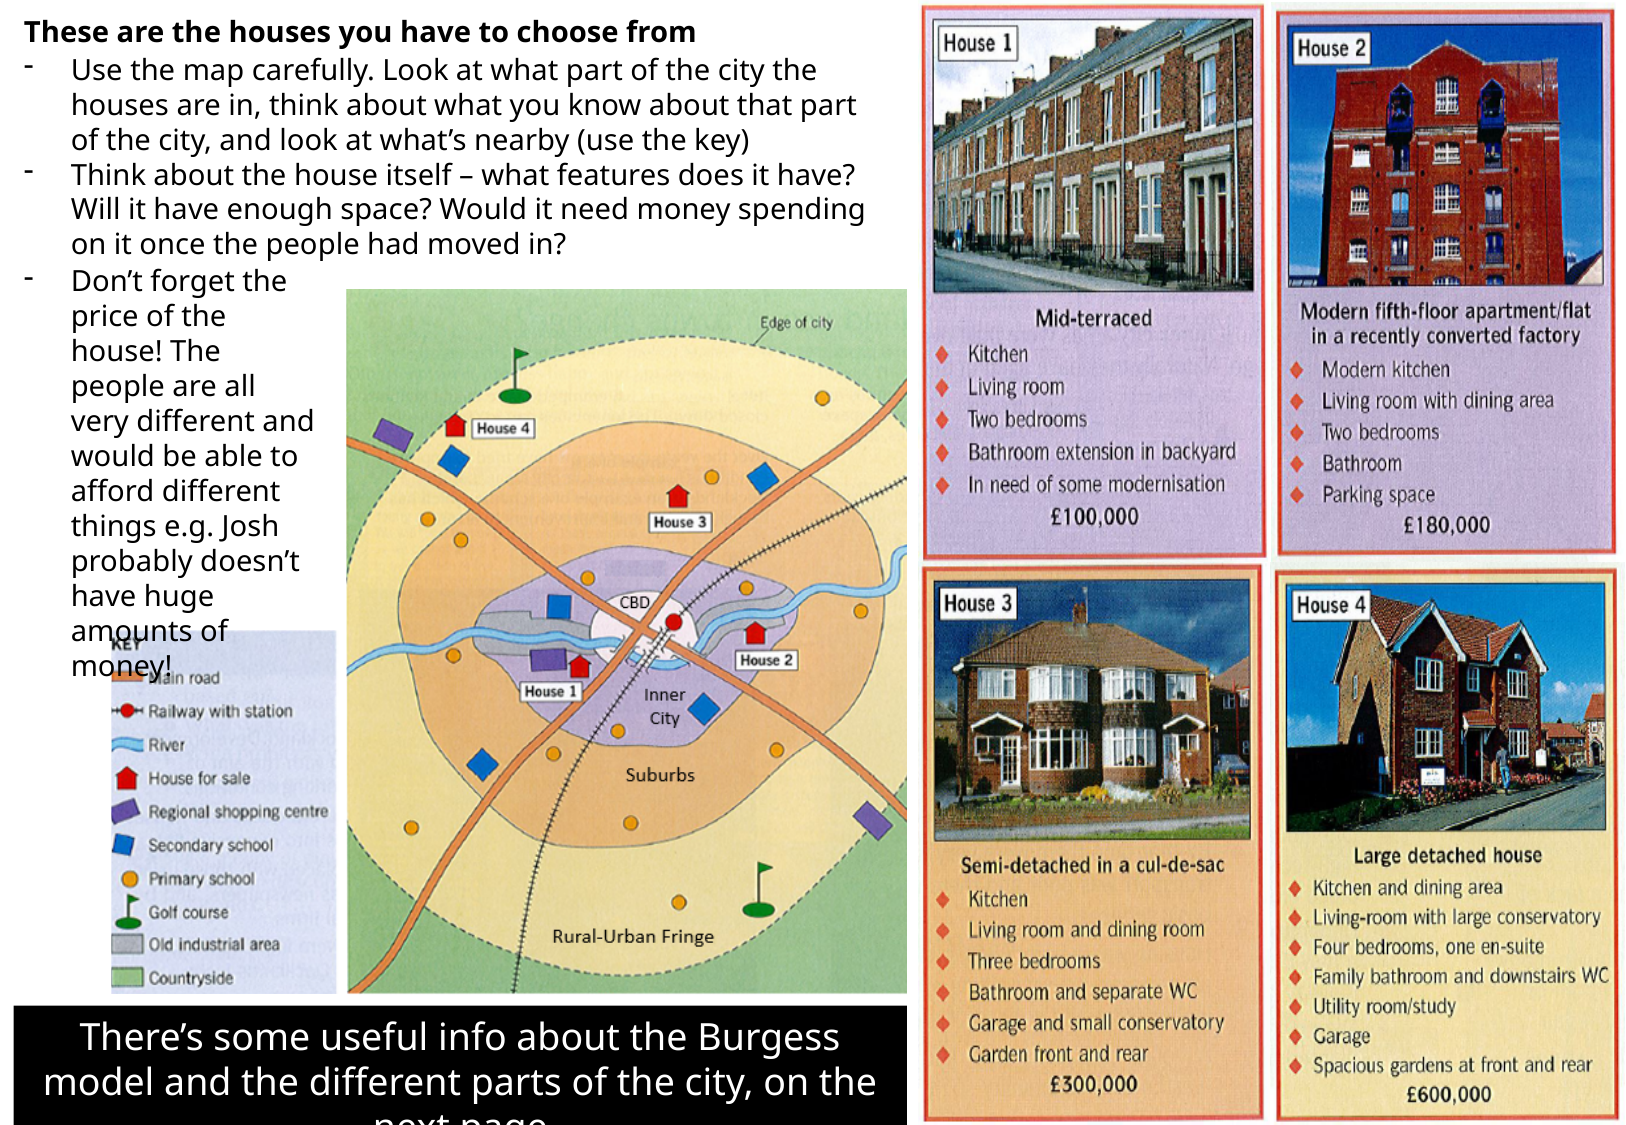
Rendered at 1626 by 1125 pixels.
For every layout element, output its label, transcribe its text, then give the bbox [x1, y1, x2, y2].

picture [111, 630, 341, 994]
text_box Don’t forget the price of the house! The people are all very different and would be able to afford different things e.g. Josh probably doesn’t have huge amounts of money! [9, 255, 335, 690]
text_box There’s some useful info about the Burgess model and the different parts of the city, on the next page [13, 1005, 907, 1125]
text_box These are the houses you have to choose from Use the map carefully. Look at what part of the city the houses are in, think about what you know about that part of the city, and look at what’s nearby (use the key) Think about the house itself – what features does it have? Will it have enough space? Would it need money spending on it once the people had moved in? [9, 6, 901, 269]
picture [346, 288, 908, 995]
picture [918, 0, 1625, 1125]
